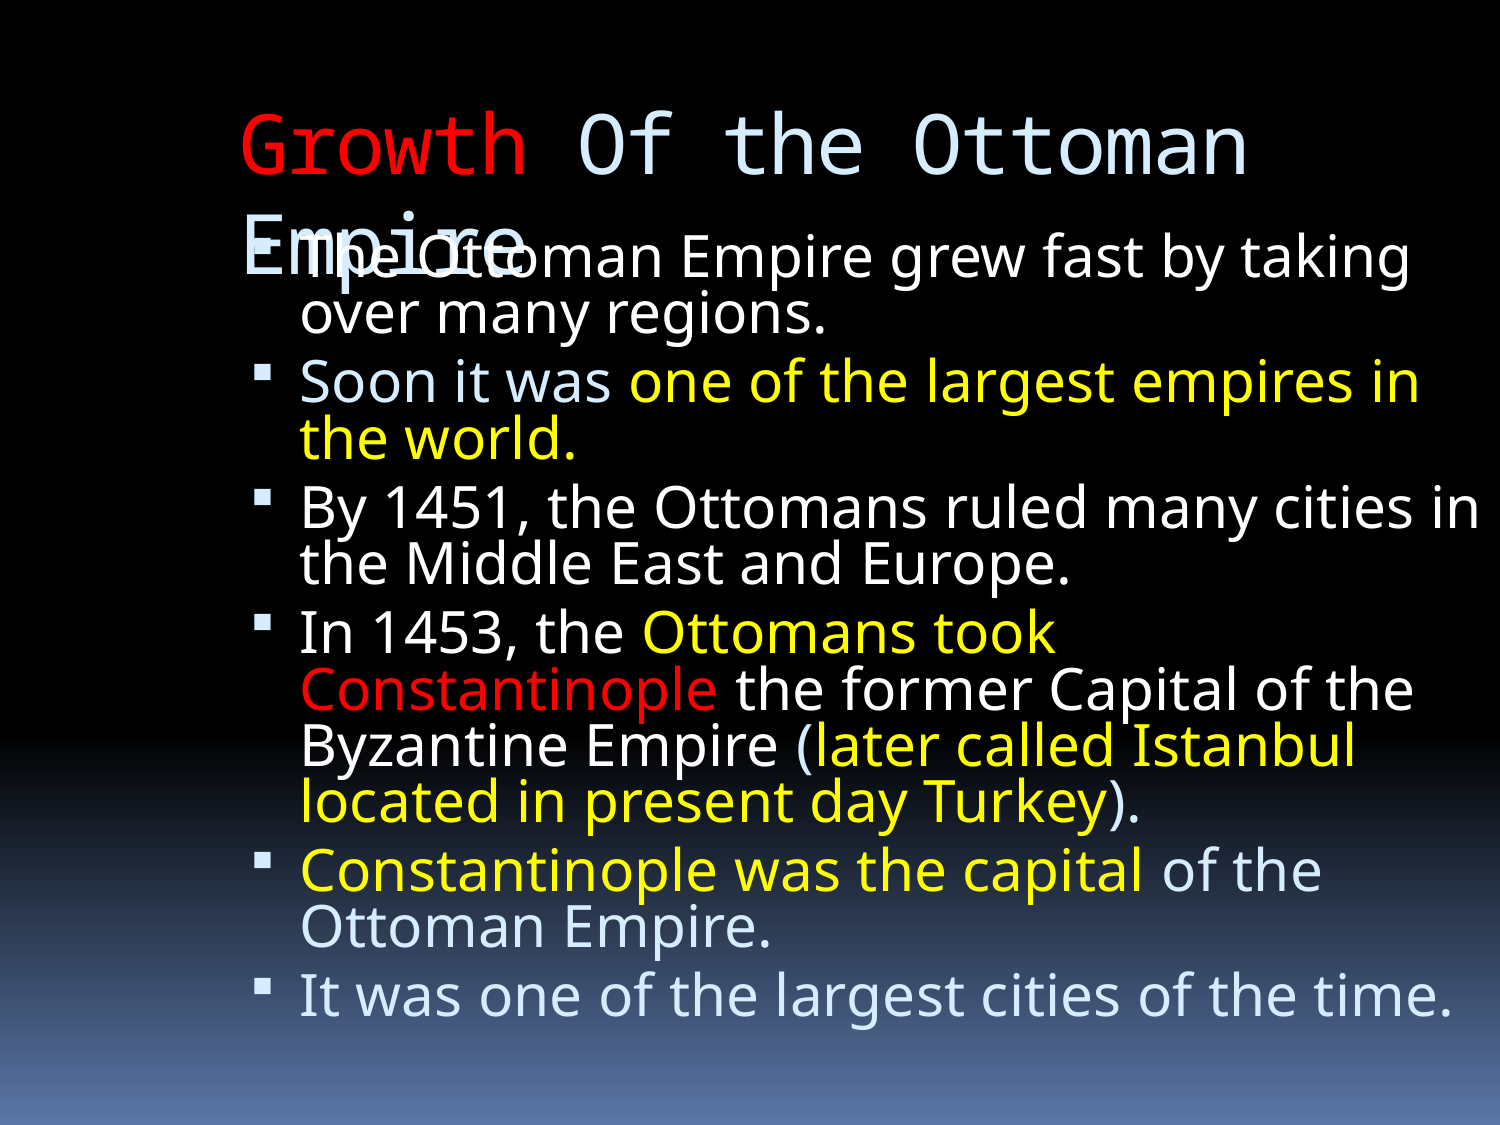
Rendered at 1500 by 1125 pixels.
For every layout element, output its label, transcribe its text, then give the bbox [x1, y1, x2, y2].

title Growth Of the Ottoman Empire [225, 84, 1500, 224]
list The Ottoman Empire grew fast by taking over many regions. Soon it was one of the largest empires in the world. By 1451, the Ottomans ruled many cities in the Middle East and Europe. In 1453, the Ottomans took Constantinople the former Capital of the Byzantine Empire (later called Istanbul located in present day Turkey). Constantinople was the capital of the Ottoman Empire. It was one of the largest cities of the time. [224, 224, 1500, 1043]
